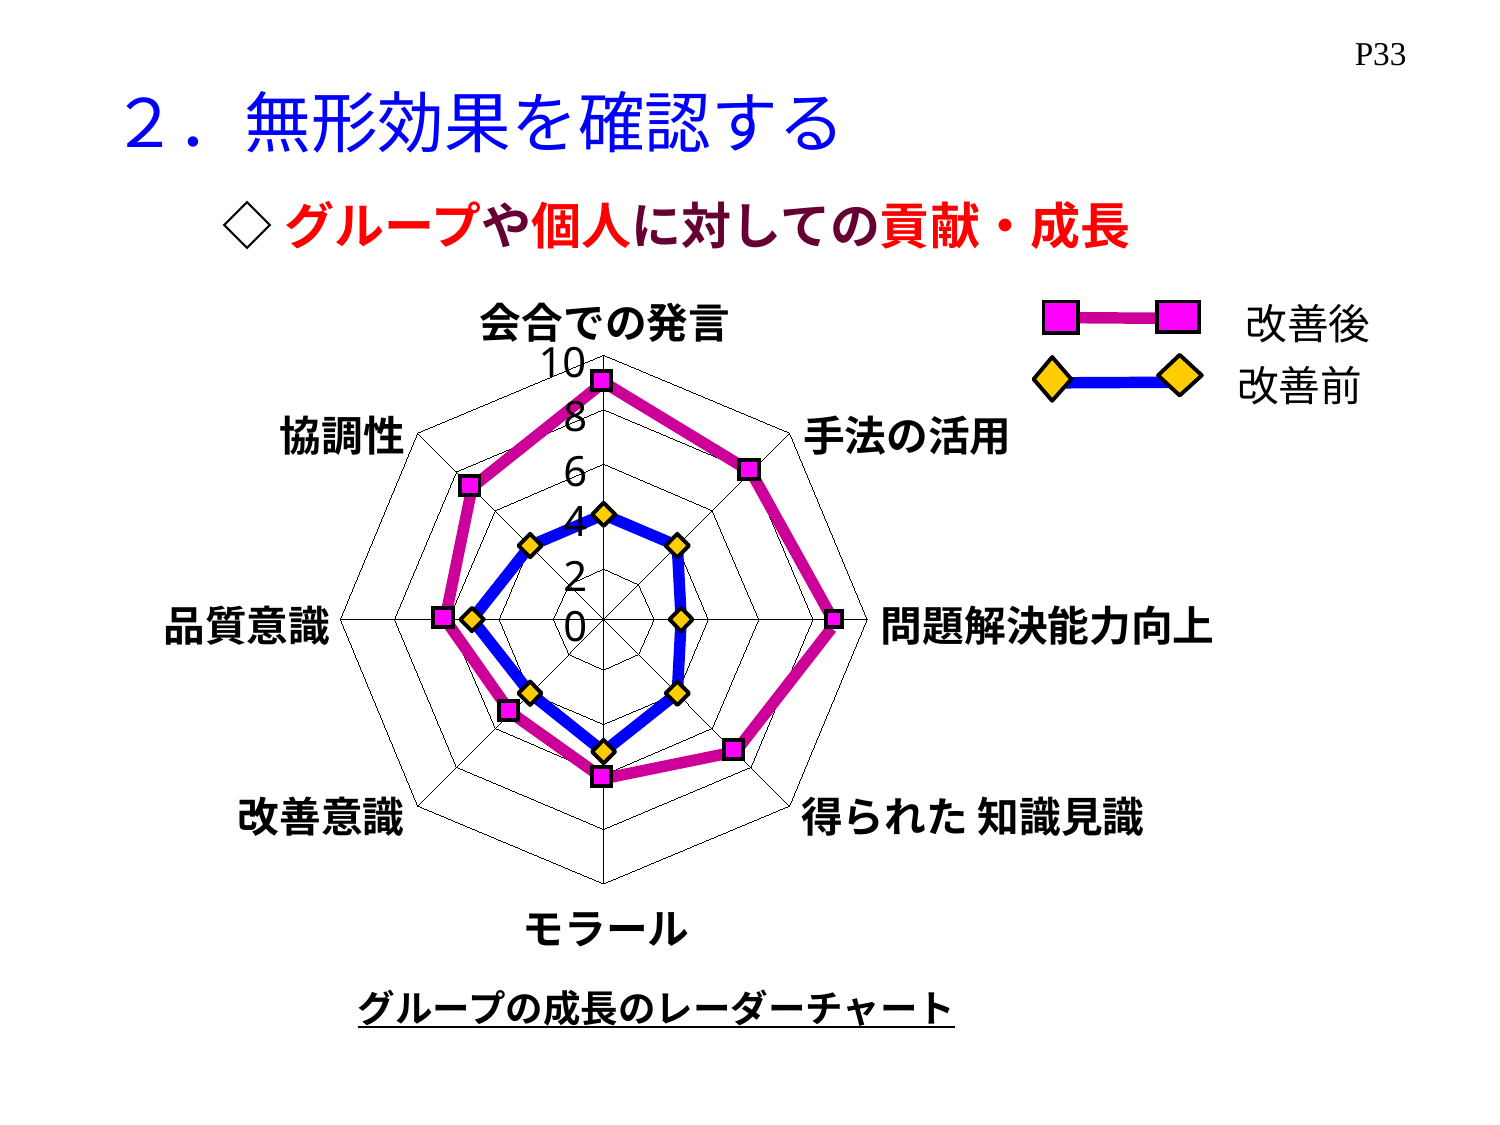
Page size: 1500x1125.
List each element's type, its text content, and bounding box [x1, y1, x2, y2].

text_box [1043, 289, 1448, 356]
text_box [72, 271, 1424, 1070]
text_box ２．無形効果を確認する [96, 73, 1147, 154]
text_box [158, 296, 1227, 1038]
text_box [1227, 356, 1429, 418]
text_box P33 [1340, 24, 1500, 80]
text_box ◇グループや個人に対しての貢献・成長 [207, 186, 1262, 262]
